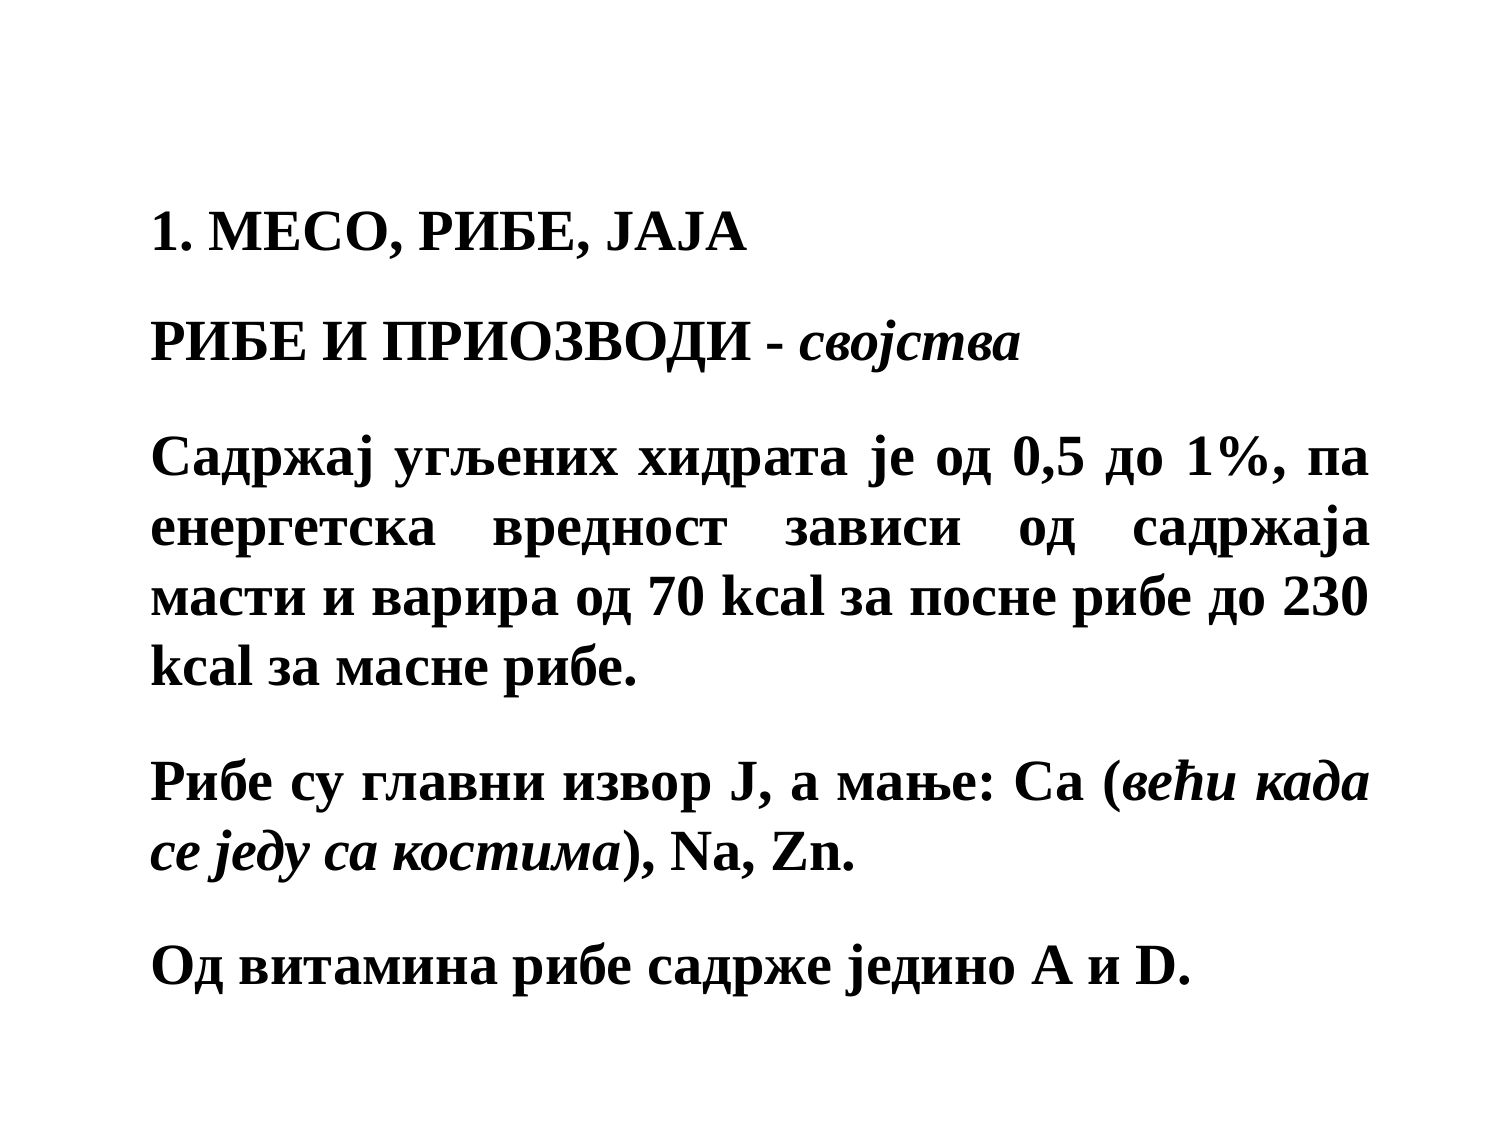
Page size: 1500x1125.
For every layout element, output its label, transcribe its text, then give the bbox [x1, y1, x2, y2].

text_box 1. МЕСО, РИБЕ, ЈАЈА РИБЕ И ПРИОЗВОДИ - својства Садржај угљених хидрата је од 0,5 до 1%, па енергетска вредност зависи од садржаја масти и варира од 70 kcal за посне рибе до 230 kcal за масне рибе. Рибе су главни извор Ј, а мање: Ca (већи када се једу са костима), Na, Zn. Од витамина рибе садрже једино А и D. [135, 184, 1386, 1005]
